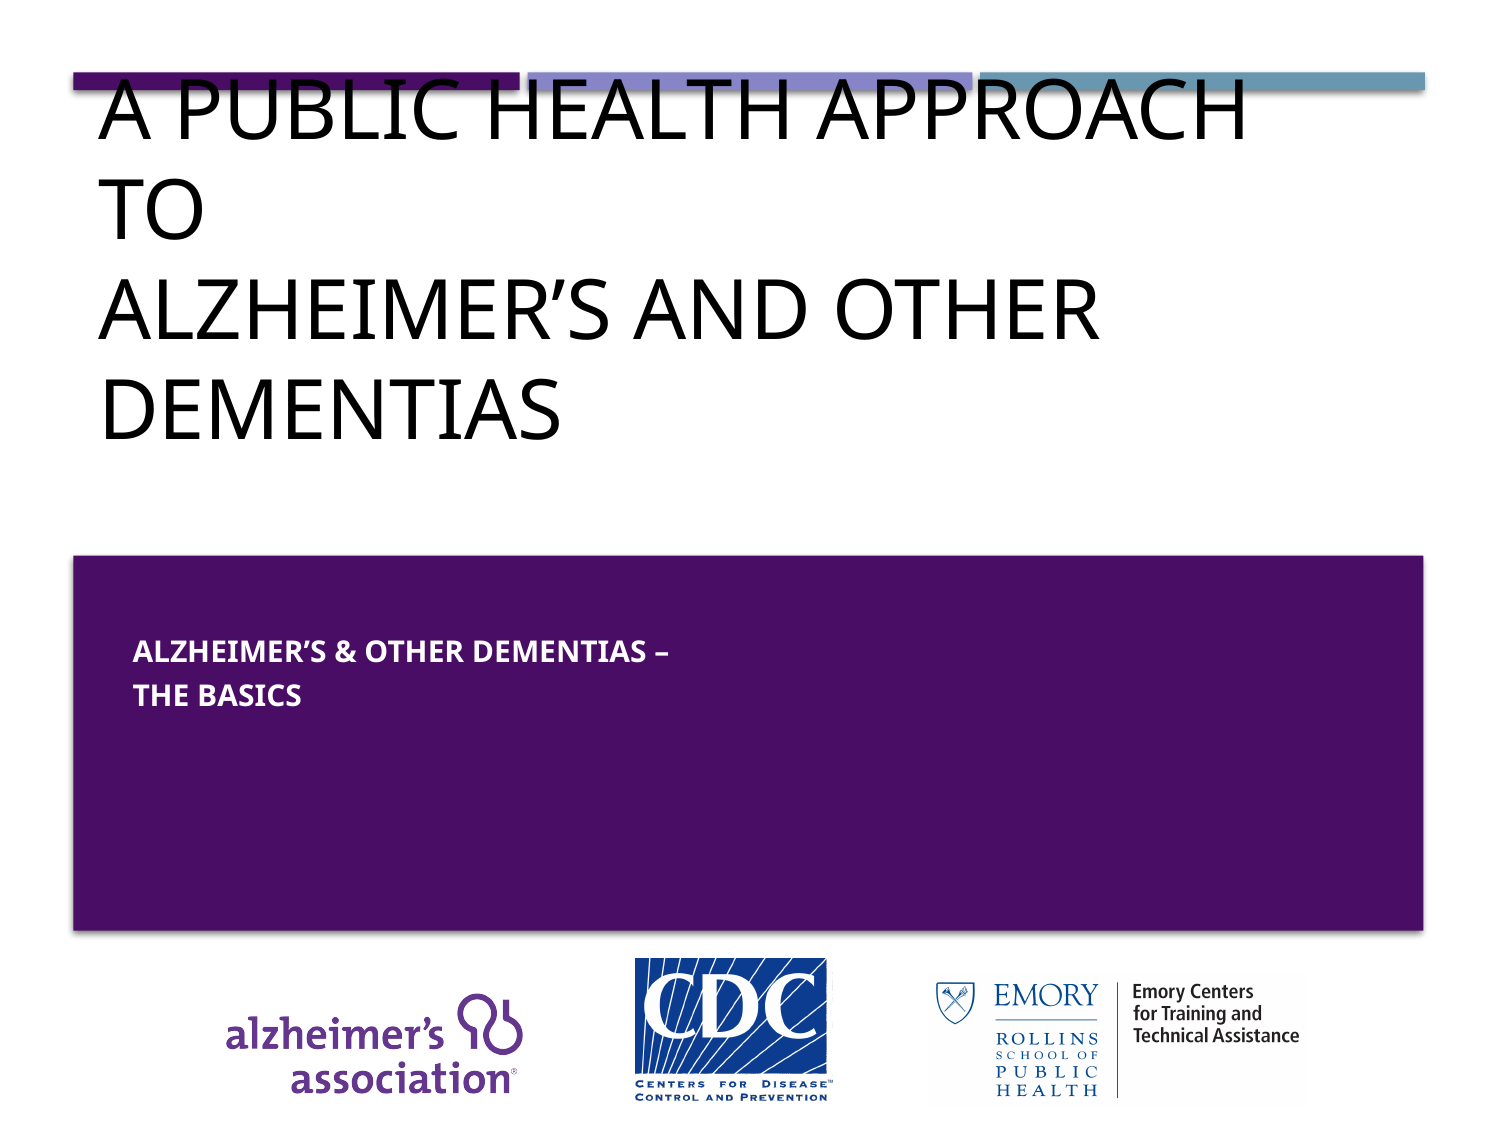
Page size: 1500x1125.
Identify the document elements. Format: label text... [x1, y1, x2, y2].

title A Public Health Approach to Alzheimer’s and Other Dementias [83, 184, 1359, 464]
picture [928, 972, 1308, 1108]
picture [634, 957, 833, 1102]
picture [214, 989, 537, 1099]
subtitle Alzheimer’s & Other Dementias – The Basics [117, 624, 1378, 722]
